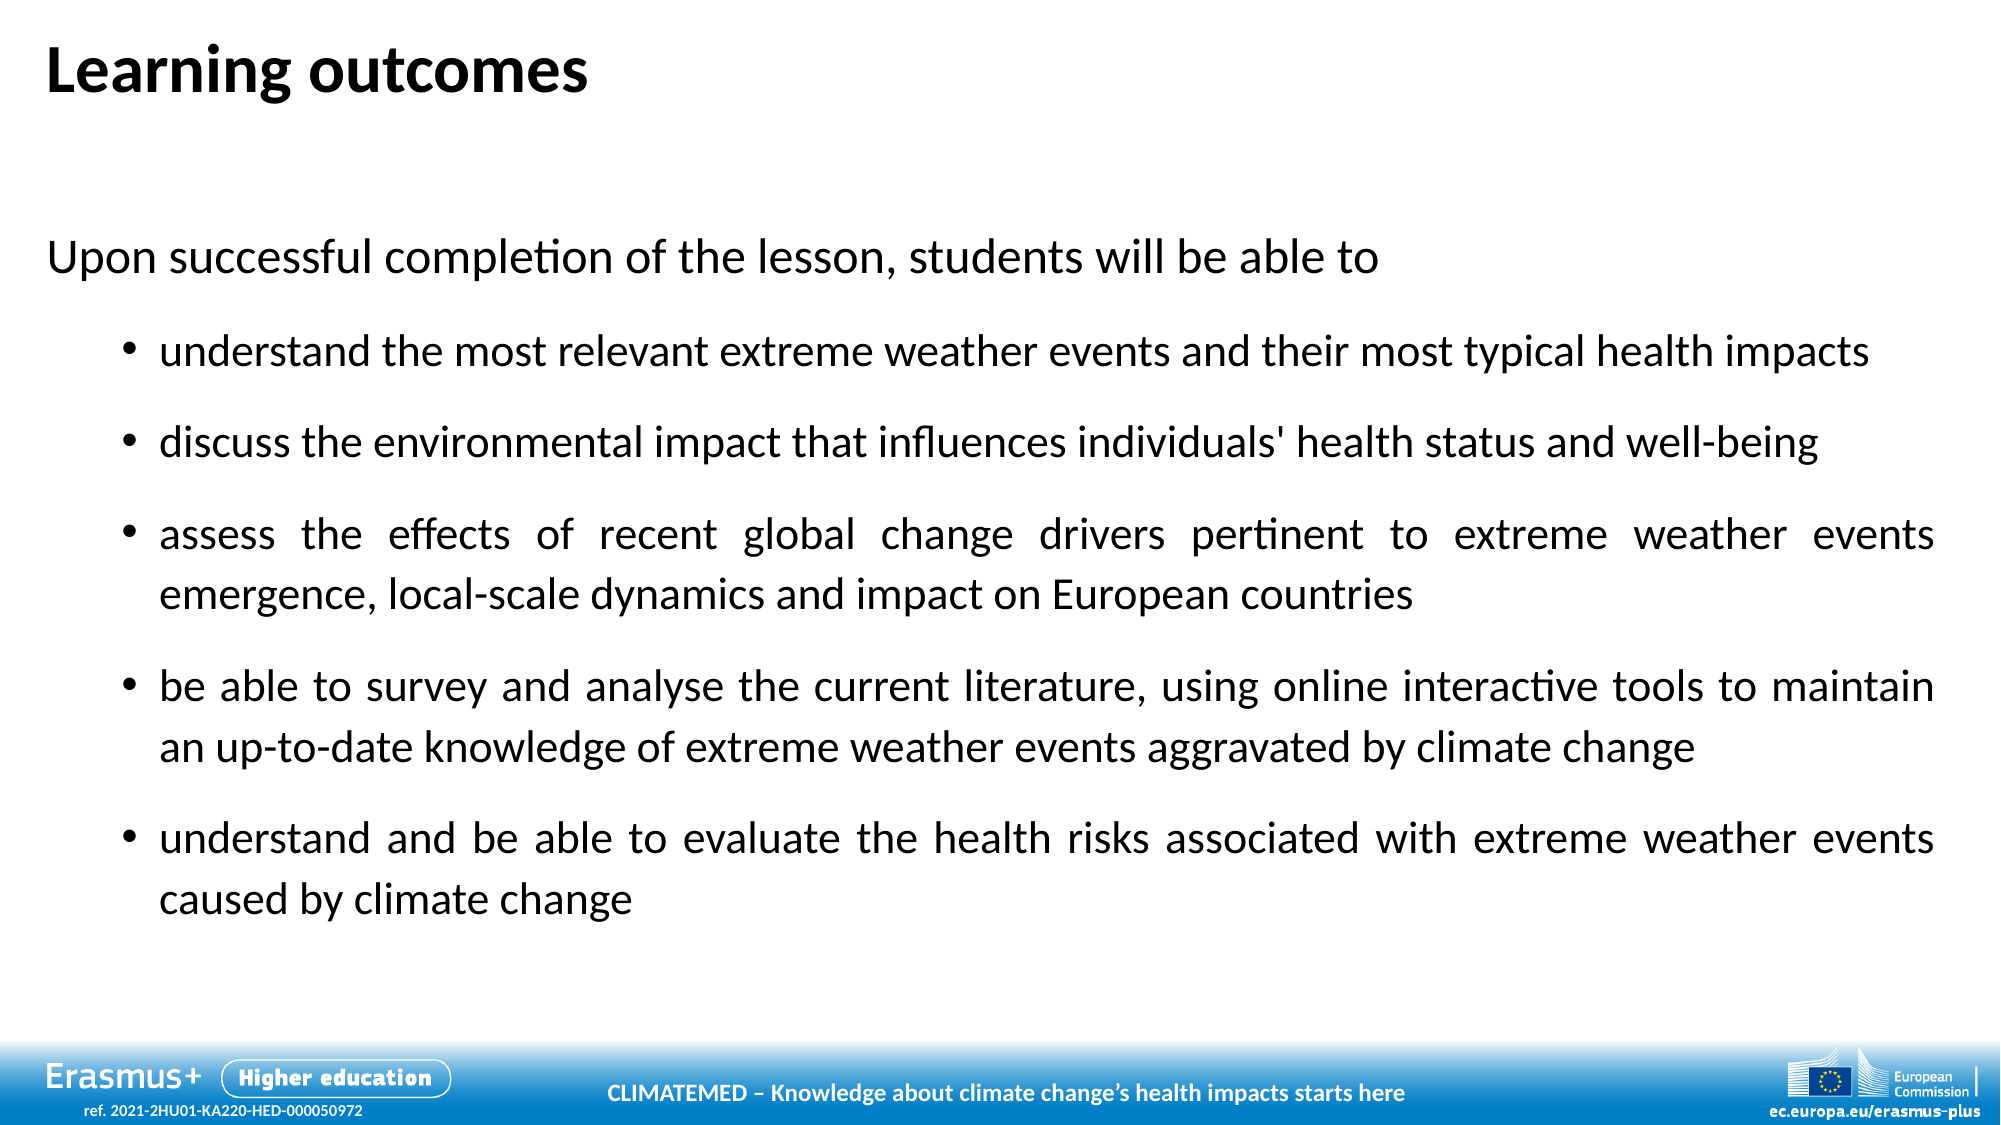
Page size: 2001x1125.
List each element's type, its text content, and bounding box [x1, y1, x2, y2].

picture [0, 899, 2000, 1125]
list Upon successful completion of the lesson, students will be able to understand the most relevant extreme weather events and their most typical health impacts discuss the environmental impact that influences individuals' health status and well-being assess the effects of recent global change drivers pertinent to extreme weather events emergence, local-scale dynamics and impact on European countries be able to survey and analyse the current literature, using online interactive tools to maintain an up-to-date knowledge of extreme weather events aggravated by climate change understand and be able to evaluate the health risks associated with extreme weather events caused by climate change [31, 210, 1952, 1035]
title Learning outcomes [31, 25, 1984, 116]
